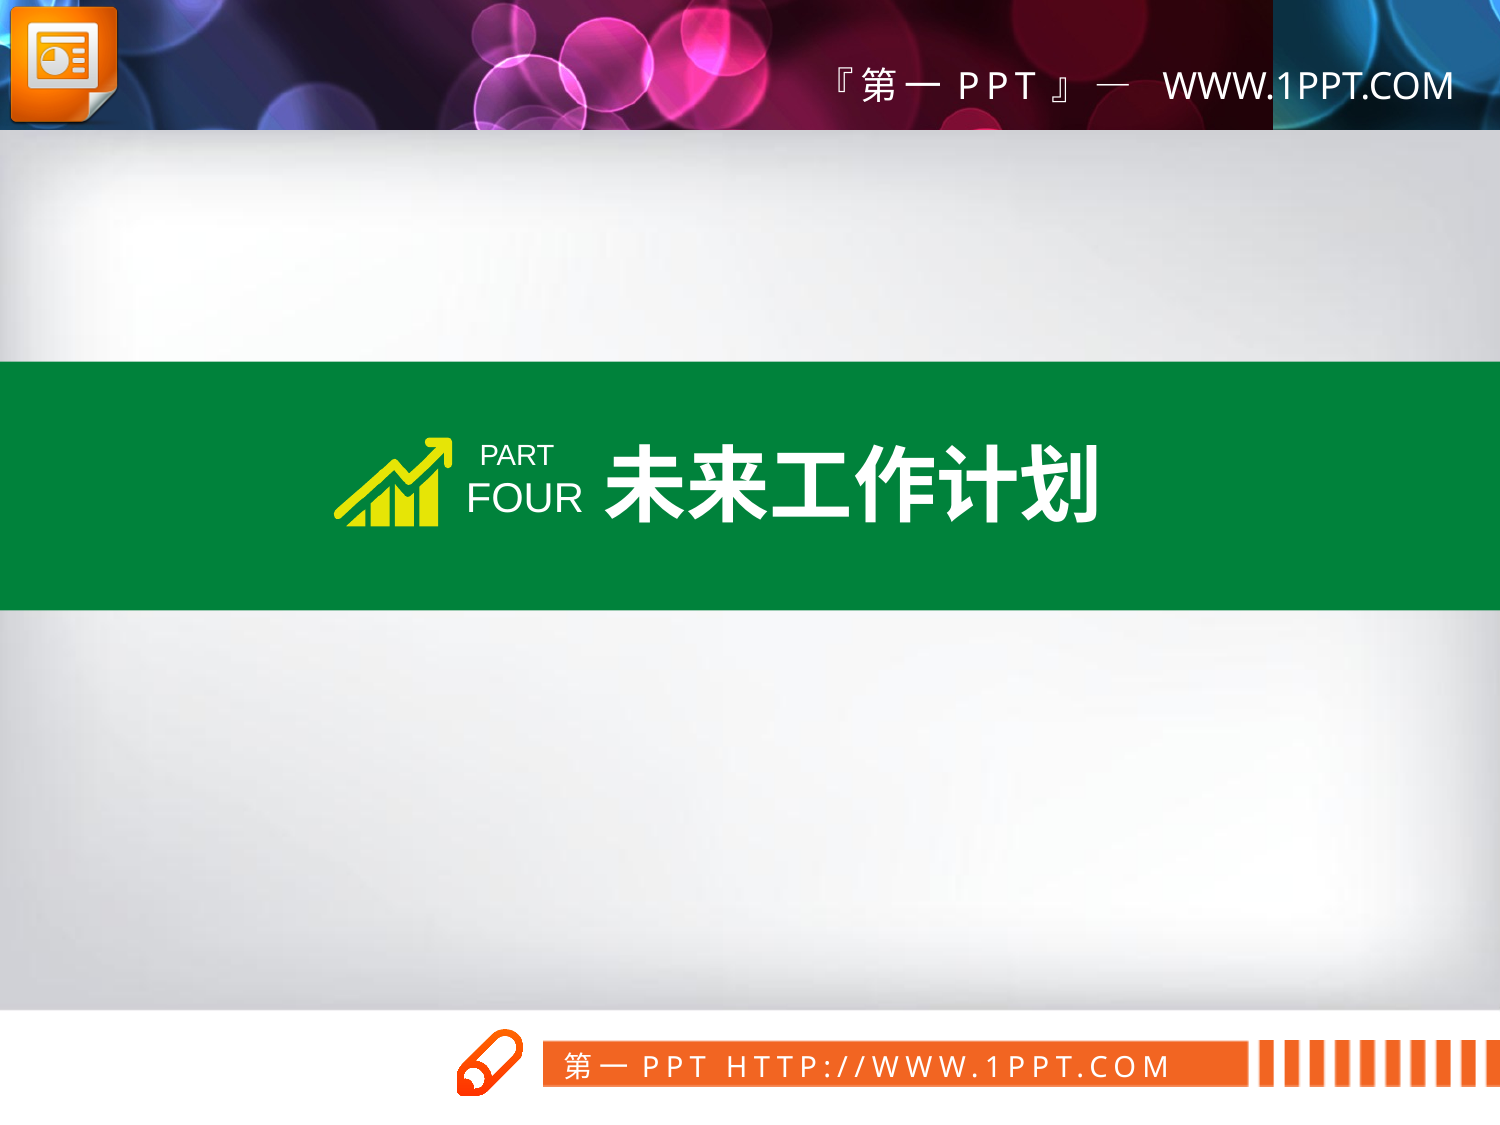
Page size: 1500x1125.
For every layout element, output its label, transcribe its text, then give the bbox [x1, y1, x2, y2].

picture [0, 0, 1500, 361]
text_box [370, 486, 390, 527]
text_box [0, 361, 1500, 611]
text_box [394, 484, 414, 527]
text_box [419, 468, 439, 527]
text_box [333, 437, 453, 519]
text_box 未来工作计划 [588, 424, 1243, 540]
text_box PART FOUR [441, 428, 588, 529]
text_box [346, 509, 366, 527]
picture [543, 1040, 1500, 1087]
picture [0, 611, 1500, 1012]
